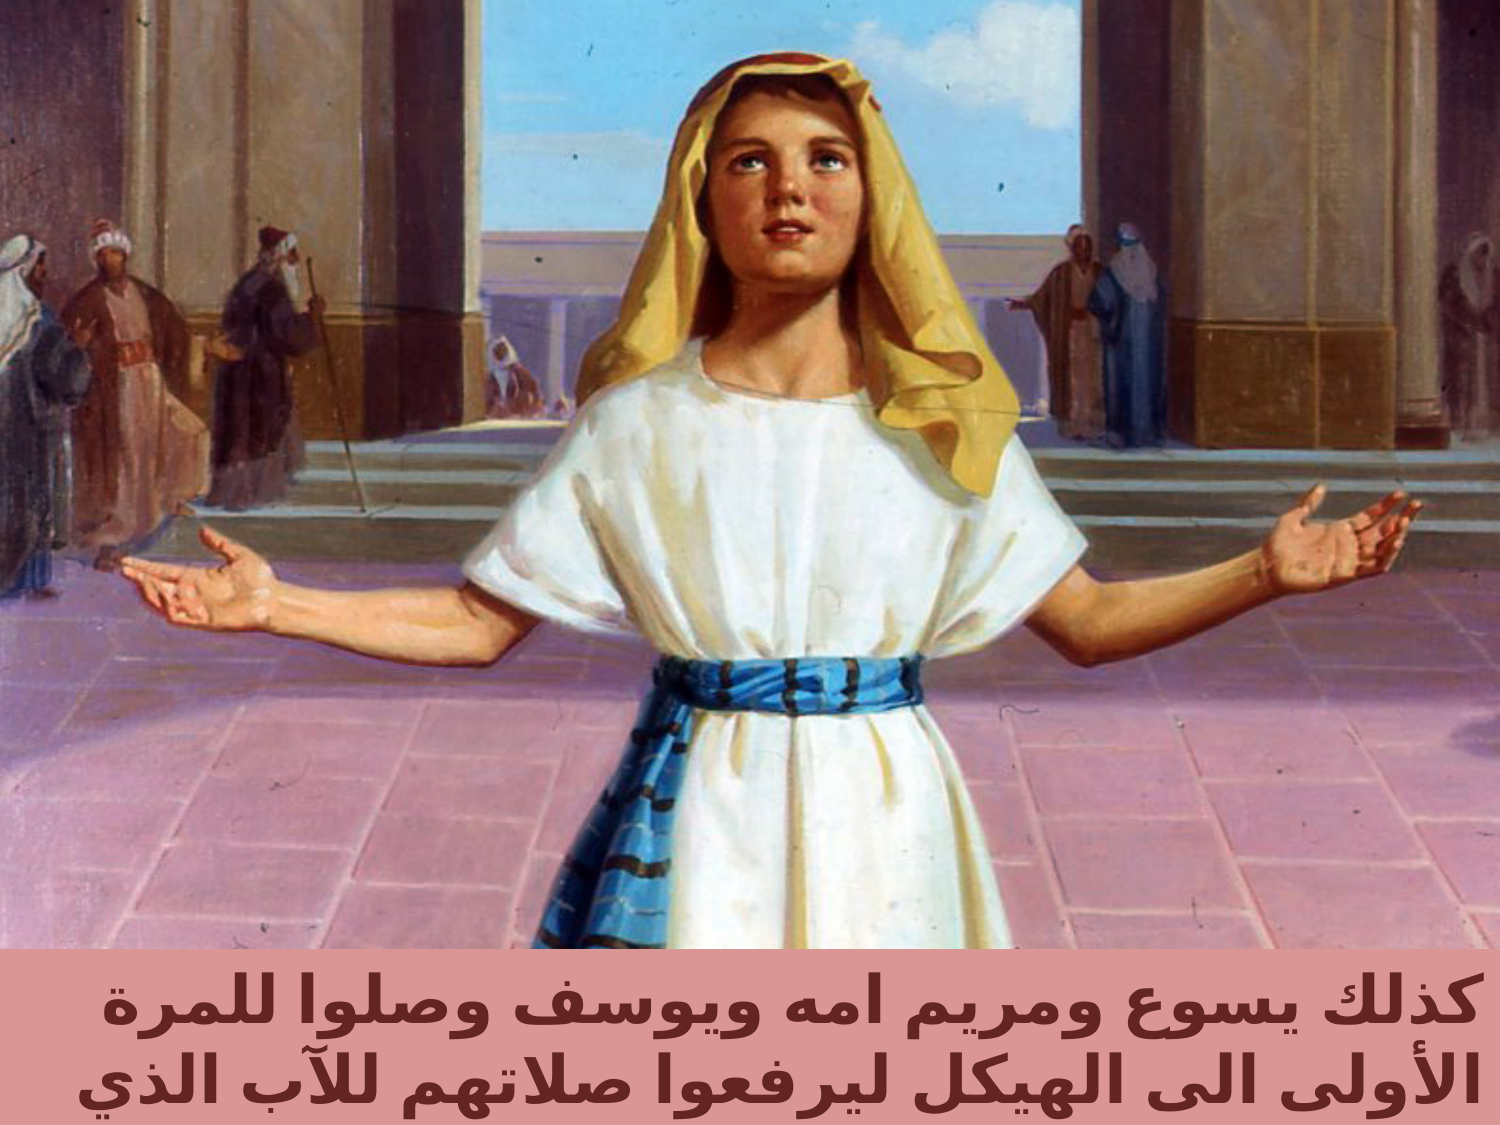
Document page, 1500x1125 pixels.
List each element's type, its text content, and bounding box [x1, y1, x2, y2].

picture [0, 0, 1500, 950]
text_box كذلك يسوع ومريم امه ويوسف وصلوا للمرة الأولى الى الهيكل ليرفعوا صلاتهم للآب الذي في السماوات باتحاد مع كل الشعب [0, 956, 1500, 1125]
